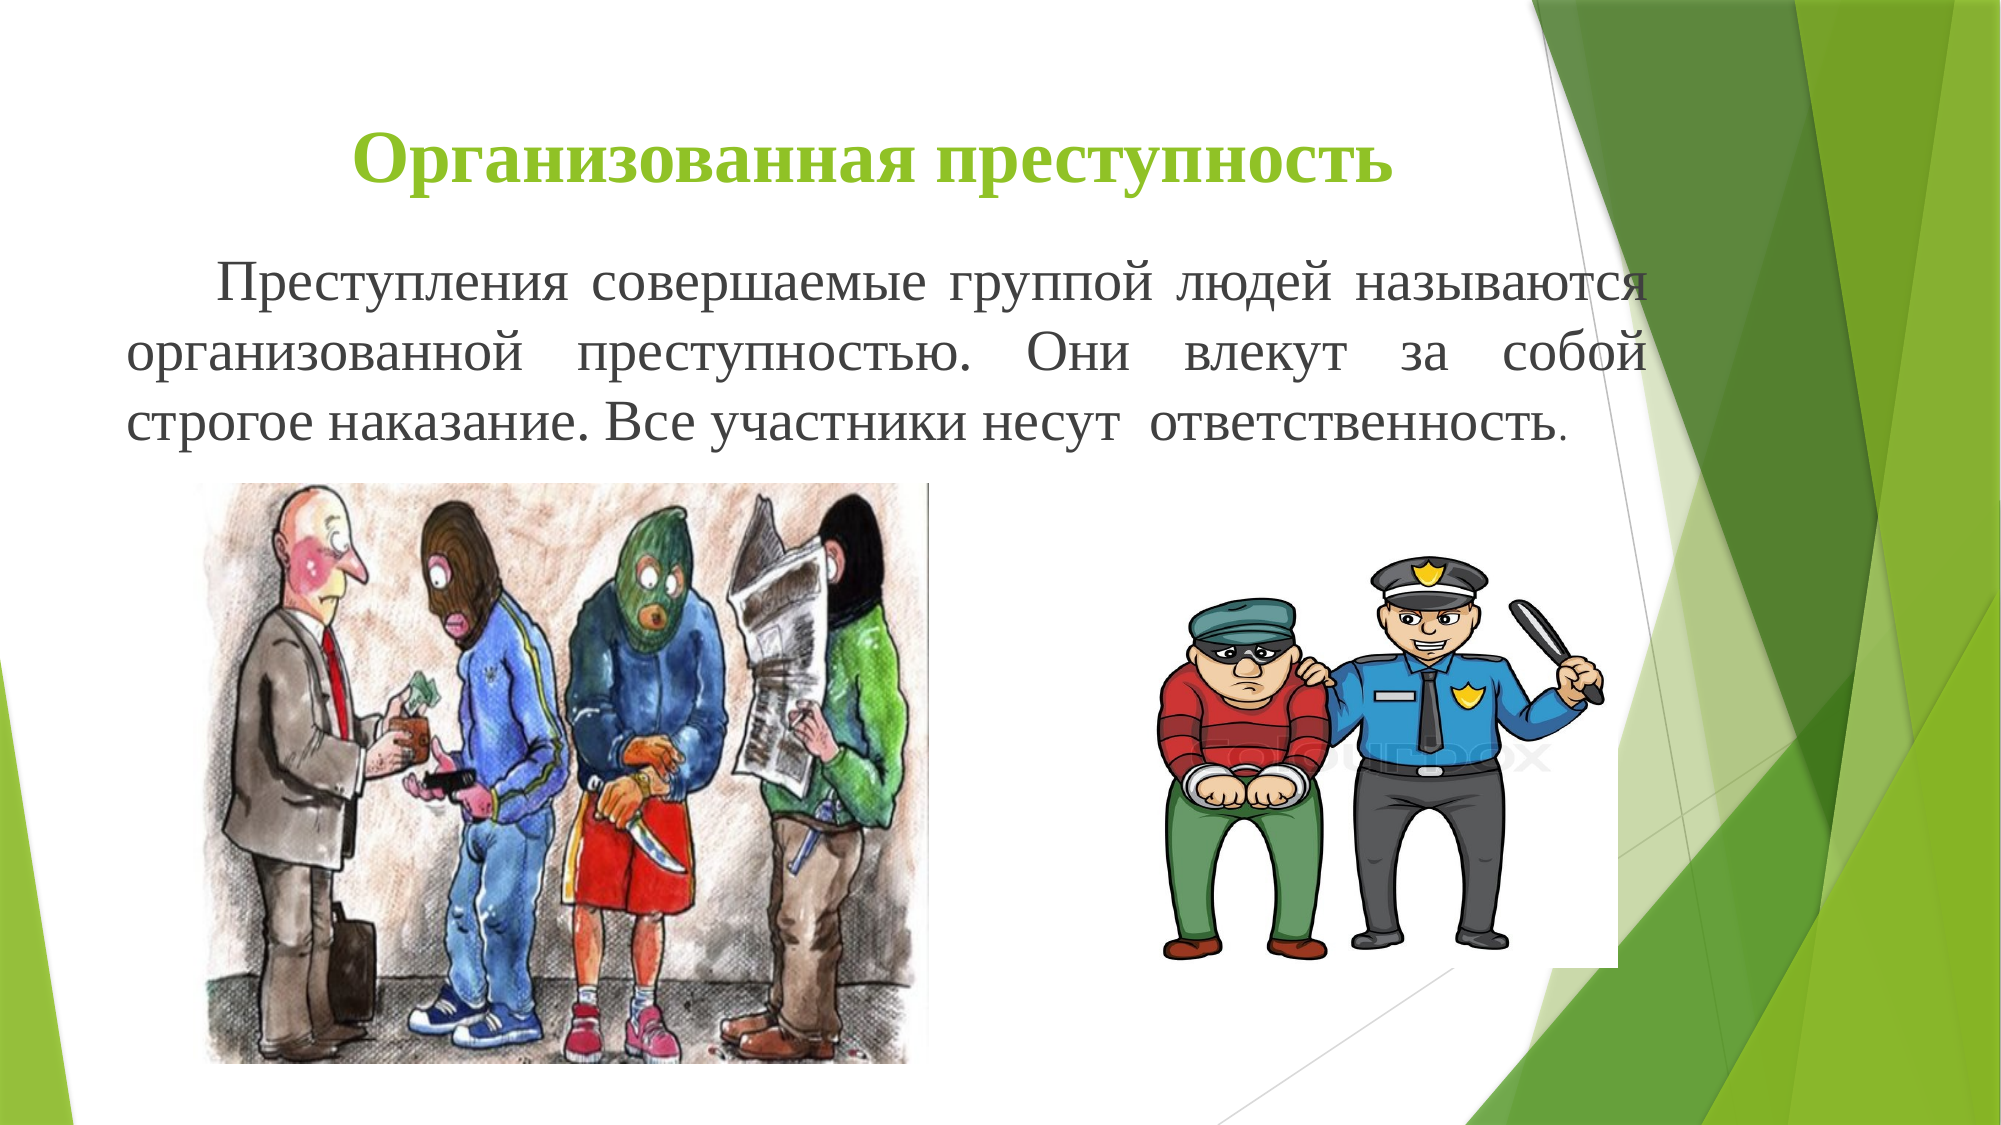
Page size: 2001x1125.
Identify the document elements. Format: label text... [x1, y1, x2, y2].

picture [1135, 540, 1618, 968]
title Организованная преступность [111, 99, 1522, 234]
picture [192, 483, 930, 1065]
list Преступления совершаемые группой людей называются организованной преступностью. Они влекут за собой строгое наказание. Все участники несут ответственность. [111, 234, 1664, 871]
